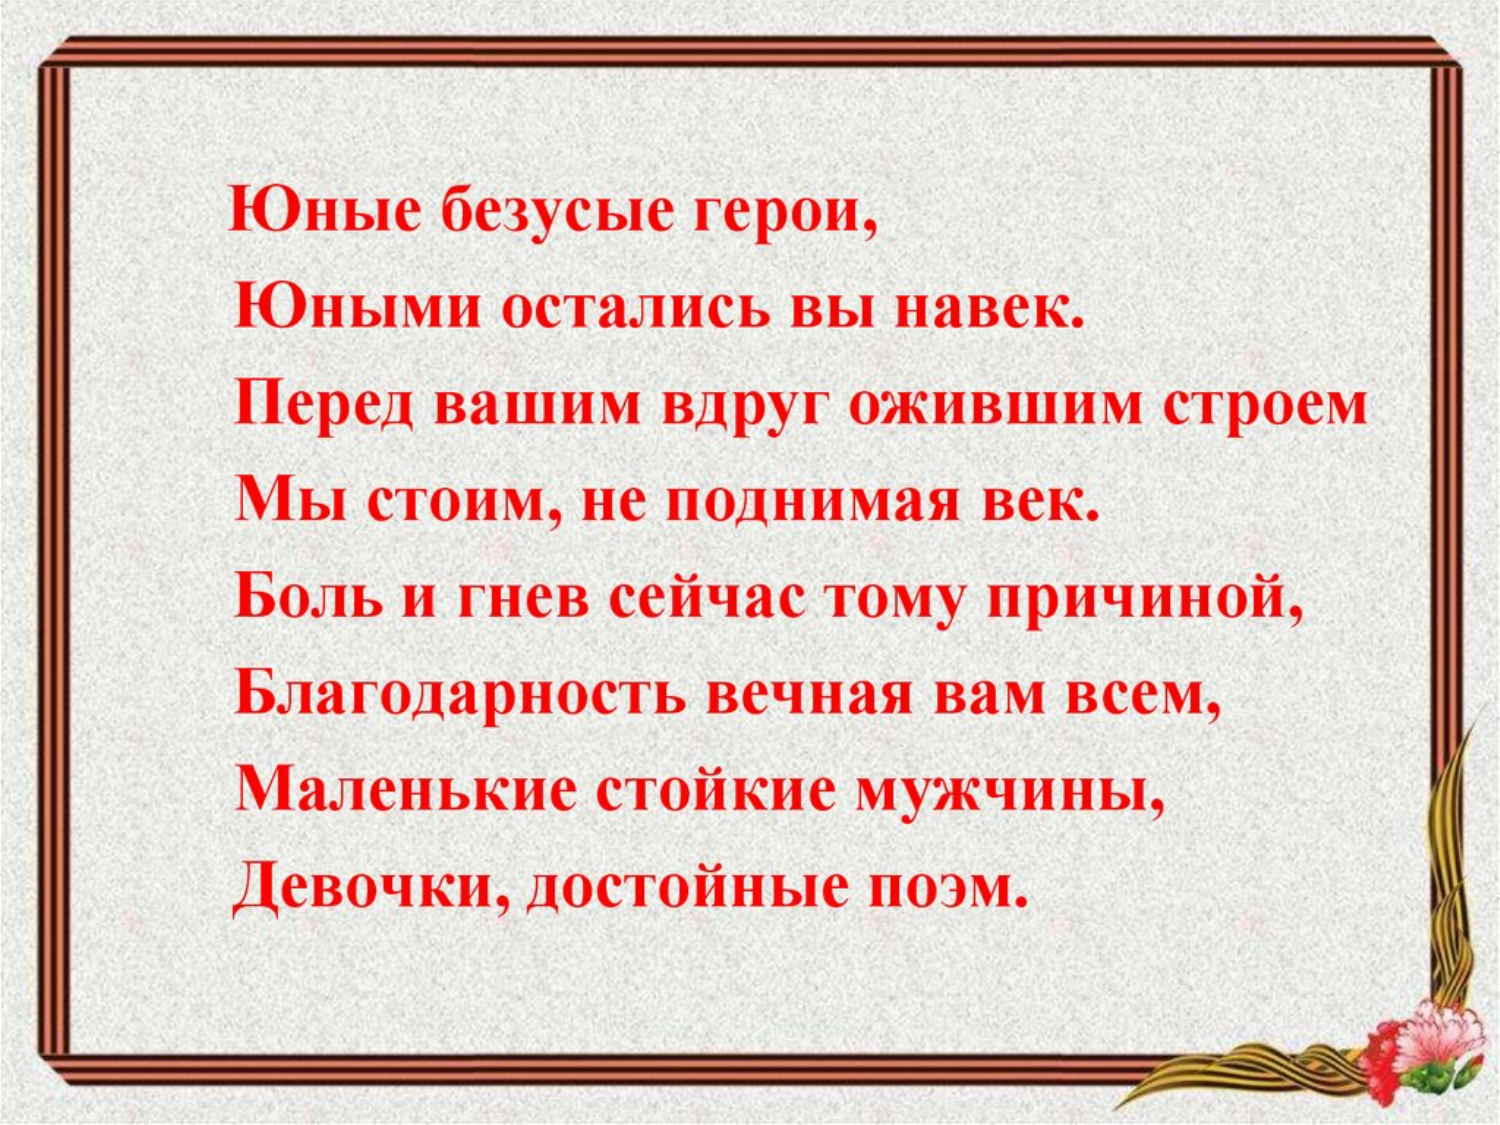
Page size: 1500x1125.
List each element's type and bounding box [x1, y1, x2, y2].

list [0, 0, 1500, 1125]
